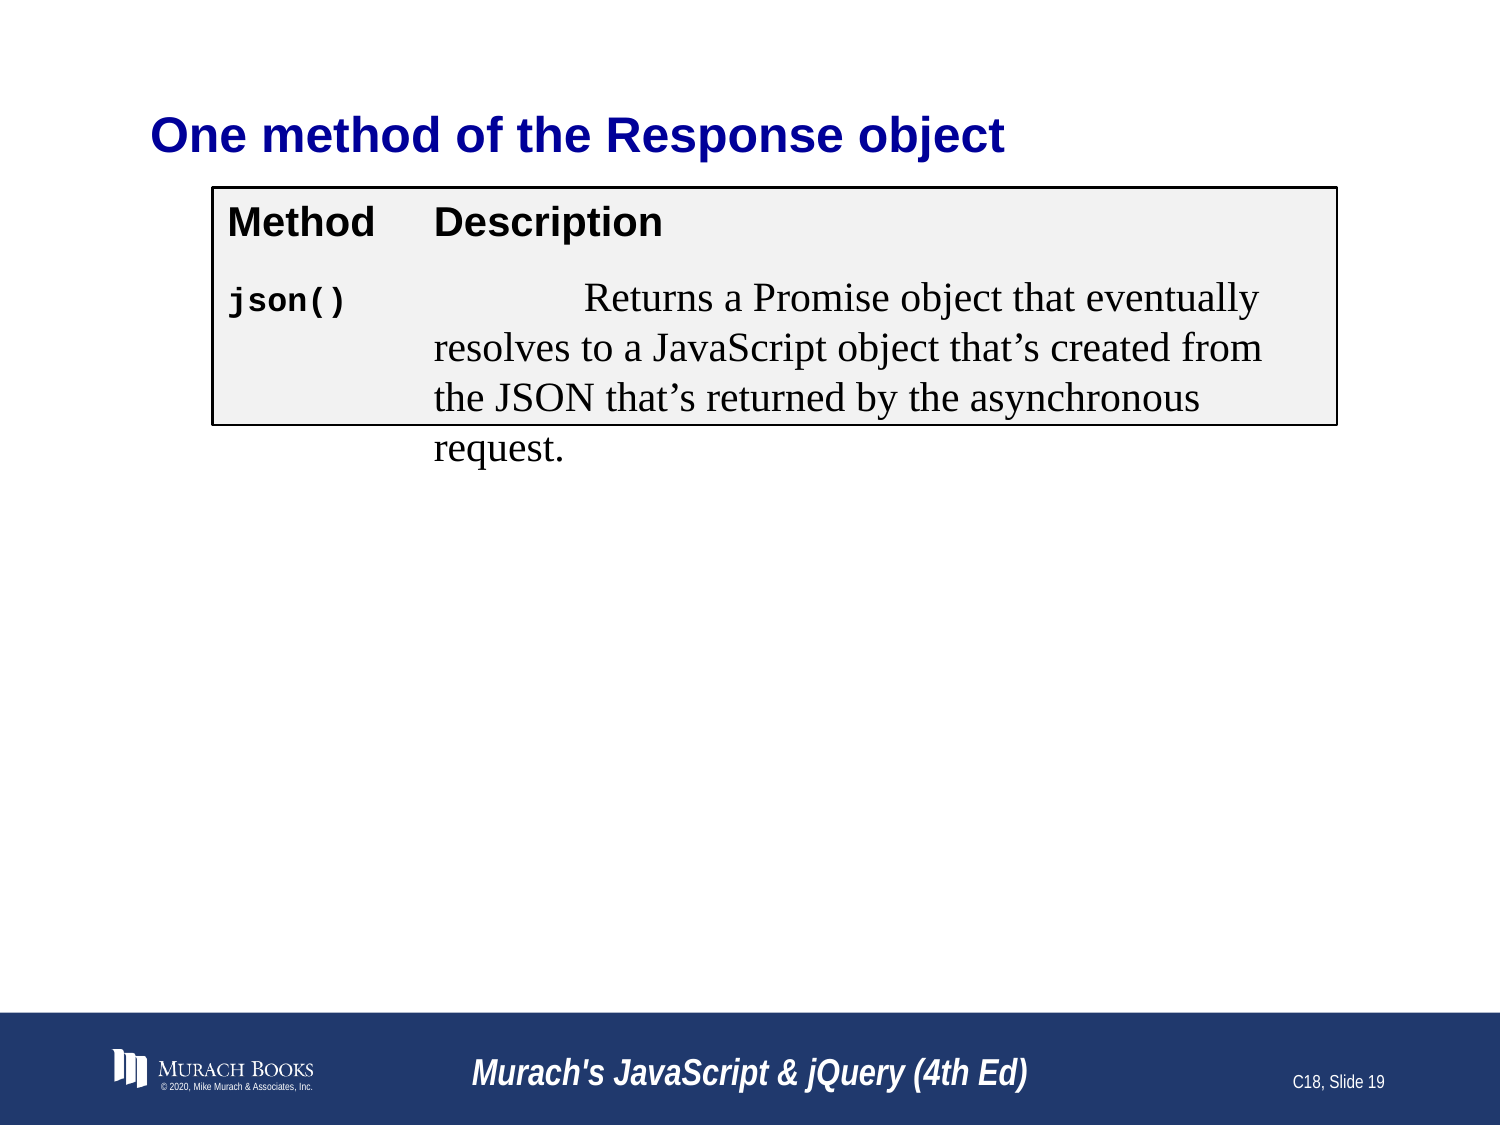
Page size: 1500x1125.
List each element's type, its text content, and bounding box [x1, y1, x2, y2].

footer © 2020, Mike Murach & Associates, Inc. [12, 1025, 463, 1100]
slide_number Murach's JavaScript & jQuery (4th Ed) [463, 1025, 1050, 1100]
title One method of the Response object [150, 102, 1350, 164]
list Method Description json() Returns a Promise object that eventually resolves to a JavaScript object that’s created from the JSON that’s returned by the asynchronous request. [210, 185, 1340, 428]
slide_number C18, Slide 19 [1087, 1025, 1400, 1100]
